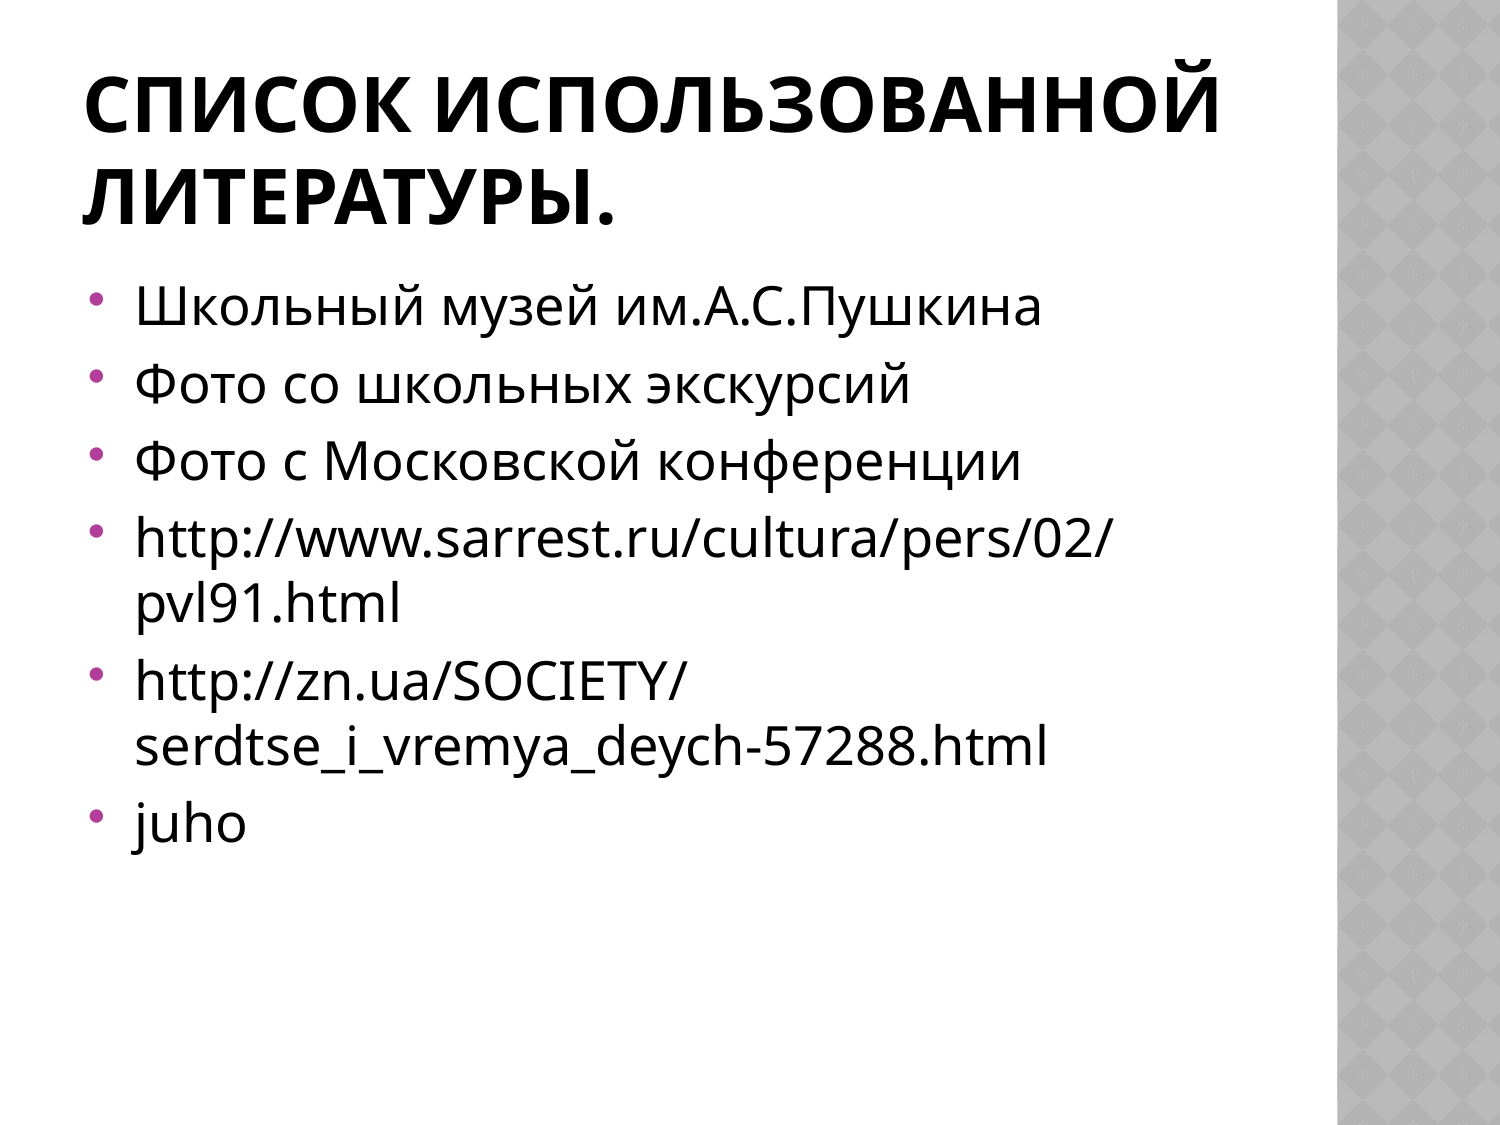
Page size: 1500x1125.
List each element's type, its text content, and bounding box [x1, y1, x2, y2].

title Список использованной литературы. [75, 52, 1263, 240]
list Школьный музей им.А.С.Пушкина Фото со школьных экскурсий Фото с Московской конференции http://www.sarrest.ru/cultura/pers/02/pvl91.html http://zn.ua/SOCIETY/serdtse_i_vremya_deych-57288.html juho [75, 264, 1263, 1059]
